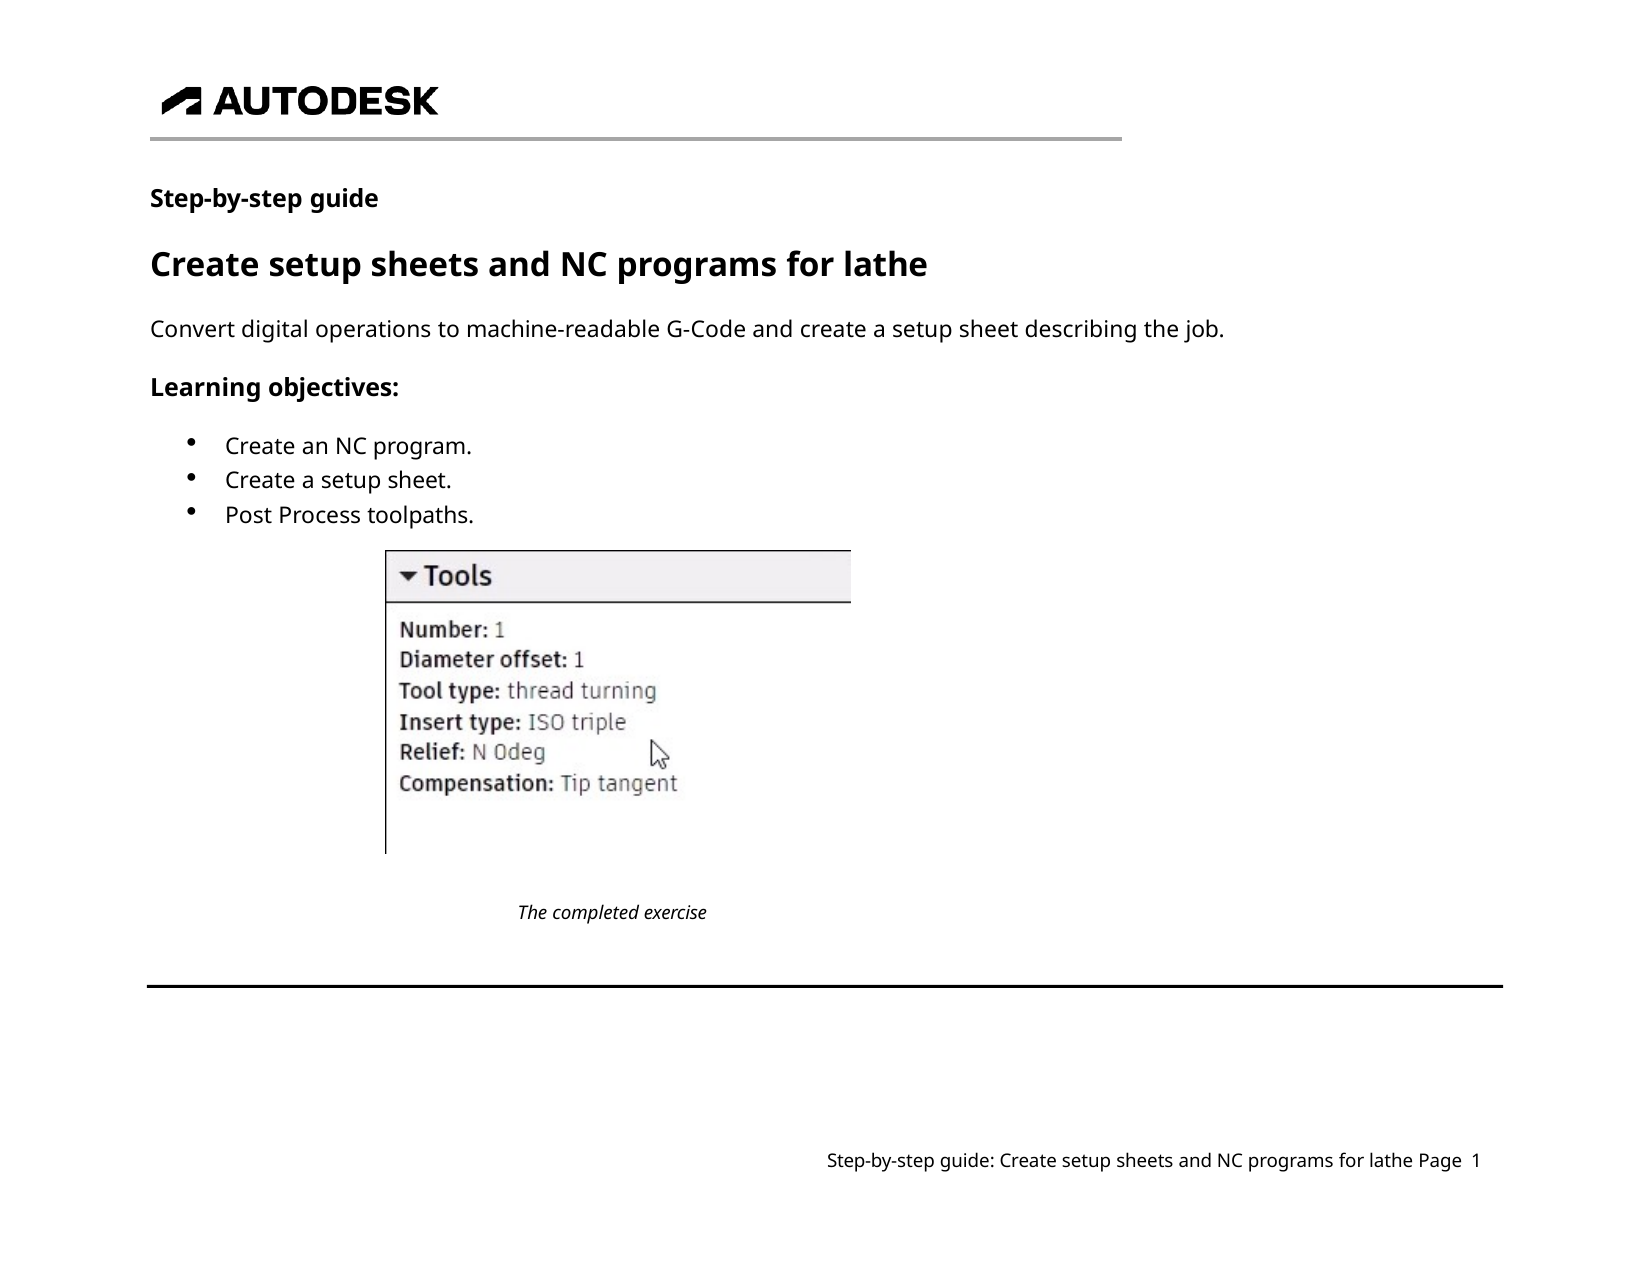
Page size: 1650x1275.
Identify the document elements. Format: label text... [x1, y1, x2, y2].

text_box Step-by-step guide Create setup sheets and NC programs for lathe Convert digital operations to machine-readable G-Code and create a setup sheet describing the job. Learning objectives: Create an NC program. Create a setup sheet. Post Process toolpaths. [147, 180, 1229, 528]
text_box The completed exercise [515, 898, 728, 923]
picture [385, 550, 852, 855]
picture [161, 86, 439, 115]
text_box [146, 984, 1504, 988]
slide_number Step-by-step guide: Create setup sheets and NC programs for lathe Page 10 [825, 1145, 1509, 1275]
